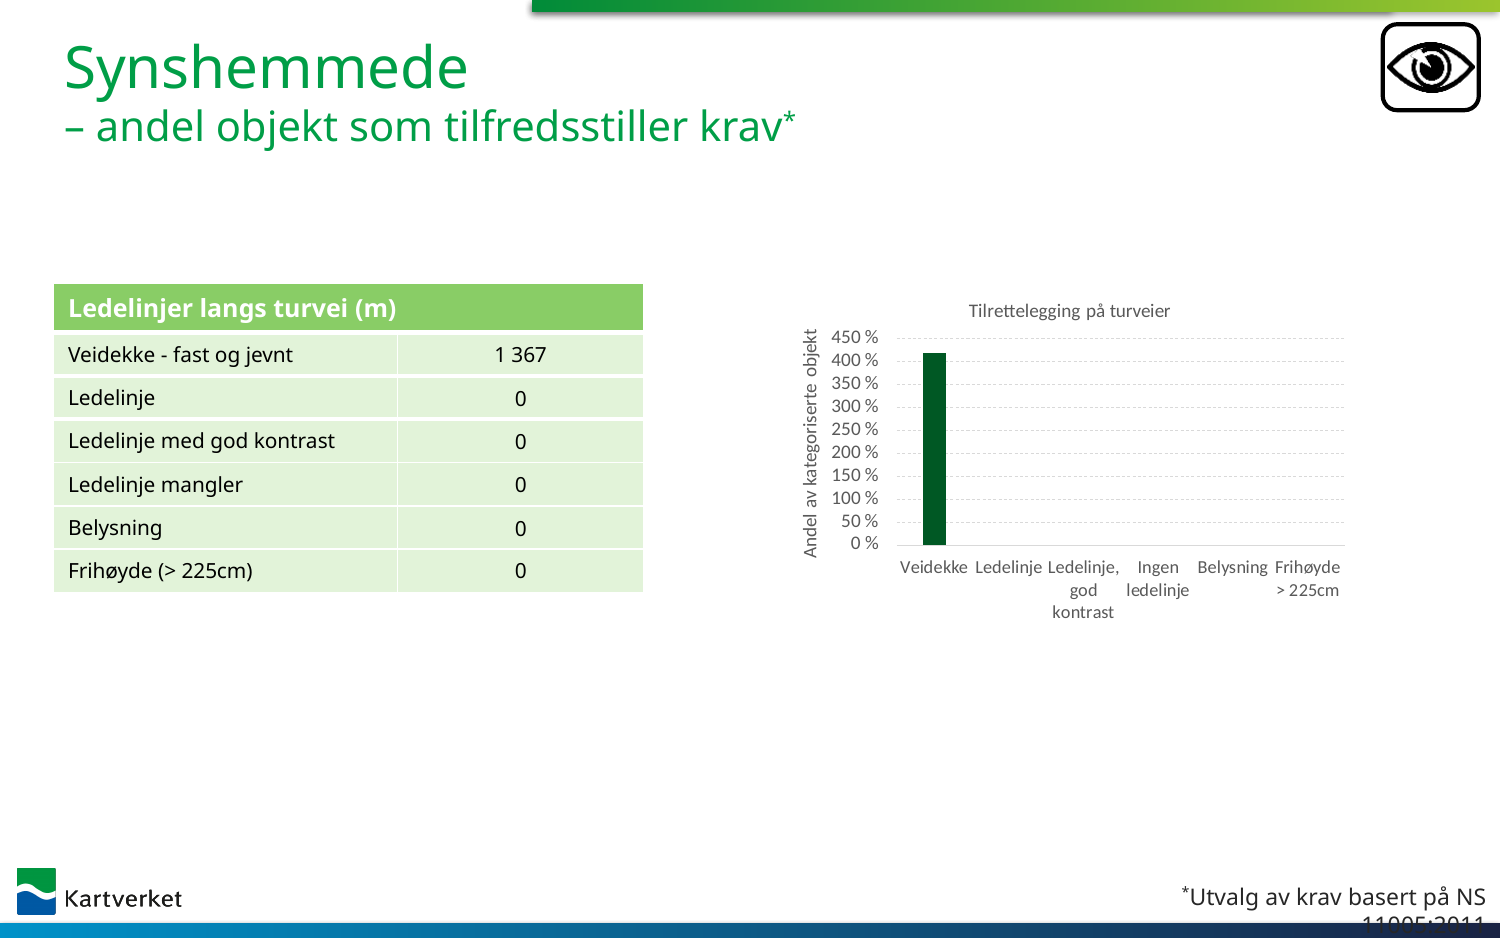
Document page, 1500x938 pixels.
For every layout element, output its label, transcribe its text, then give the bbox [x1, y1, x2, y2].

text_box Synshemmede – andel objekt som tilfredsstiller krav* [49, 24, 1431, 158]
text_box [1382, 24, 1480, 111]
table_cell 0 [398, 378, 643, 417]
table_cell 0 [398, 463, 643, 505]
table_cell Ledelinje mangler [54, 463, 397, 505]
table_cell Frihøyde (> 225cm) [54, 550, 397, 592]
table_cell 0 [398, 550, 643, 592]
table_cell 0 [398, 421, 643, 462]
table_header Ledelinjer langs turvei (m) [54, 284, 643, 330]
table_cell Ledelinje [54, 378, 397, 417]
picture [791, 291, 1348, 630]
table_cell Veidekke - fast og jevnt [54, 335, 397, 374]
table_cell 0 [398, 507, 643, 548]
table_cell Belysning [54, 507, 397, 548]
table_cell 1 367 [398, 335, 643, 374]
text_box *Utvalg av krav basert på NS 11005:2011 [1068, 873, 1500, 938]
table_cell Ledelinje med god kontrast [54, 421, 397, 462]
